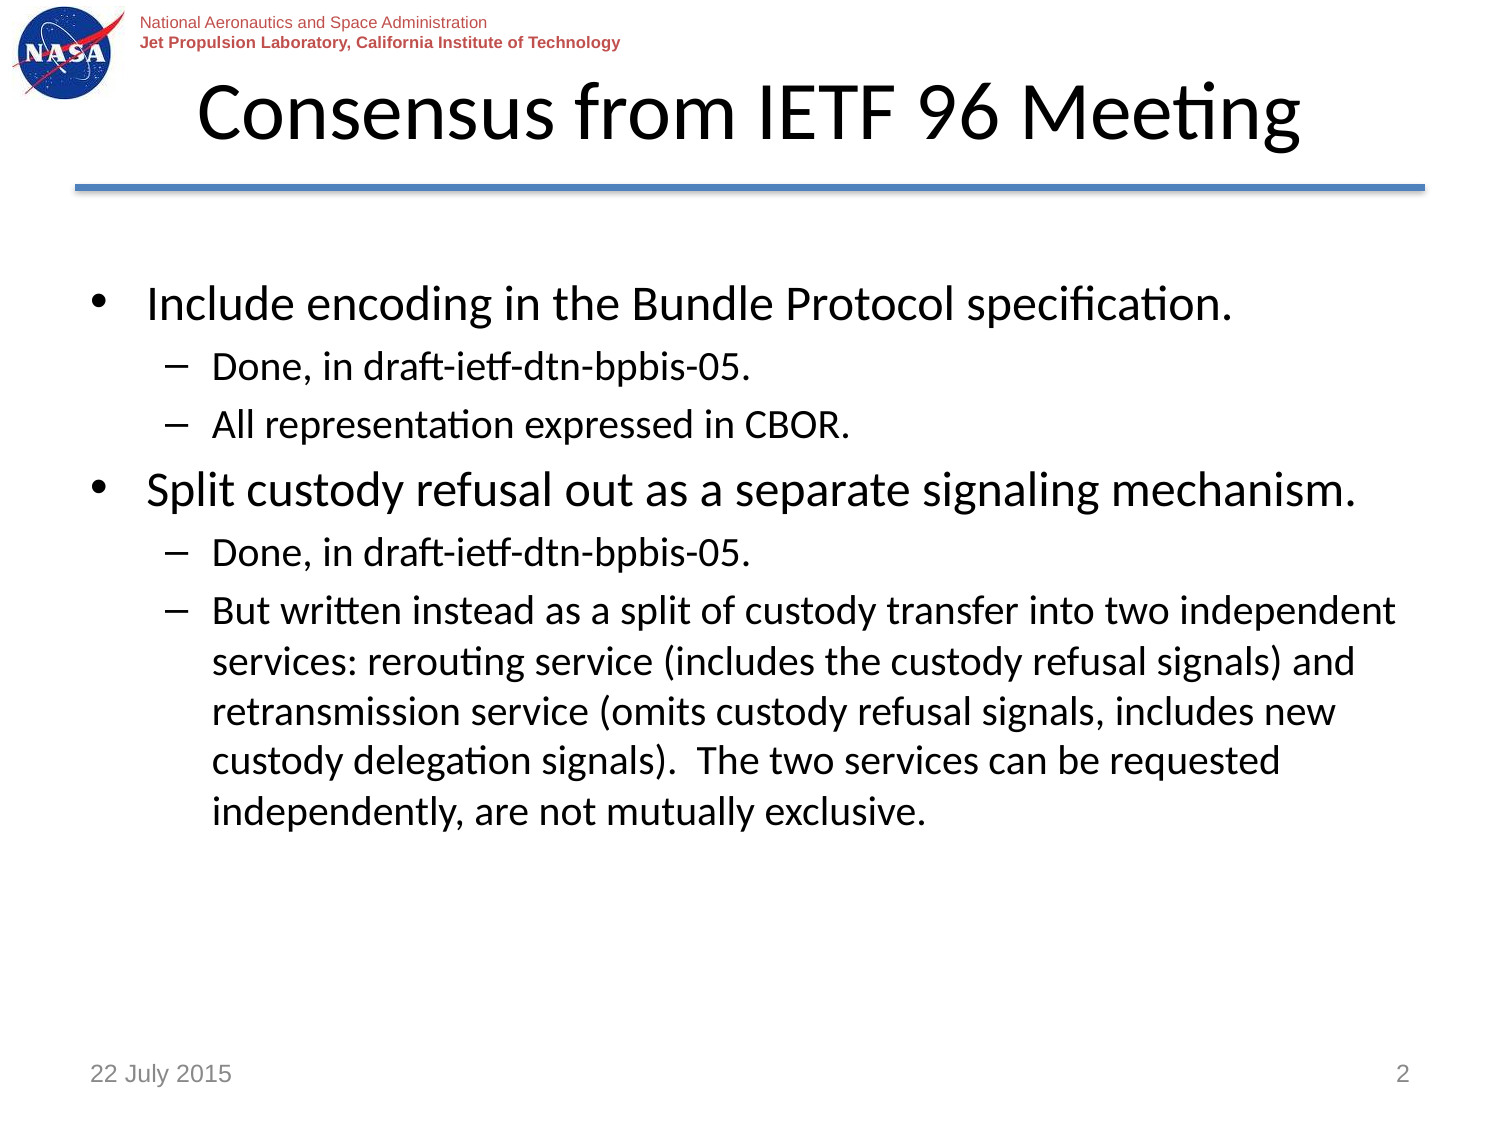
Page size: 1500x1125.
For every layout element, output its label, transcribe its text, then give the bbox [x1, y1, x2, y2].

picture [12, 6, 125, 100]
list Include encoding in the Bundle Protocol specification. Done, in draft-ietf-dtn-bpbis-05. All representation expressed in CBOR. Split custody refusal out as a separate signaling mechanism. Done, in draft-ietf-dtn-bpbis-05. But written instead as a split of custody transfer into two independent services: rerouting service (includes the custody refusal signals) and retransmission service (omits custody refusal signals, includes new custody delegation signals). The two services can be requested independently, are not mutually exclusive. [74, 262, 1426, 1006]
title Consensus from IETF 96 Meeting [74, 49, 1426, 163]
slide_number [75, 1042, 425, 1103]
slide_number 2 [1074, 1042, 1425, 1103]
